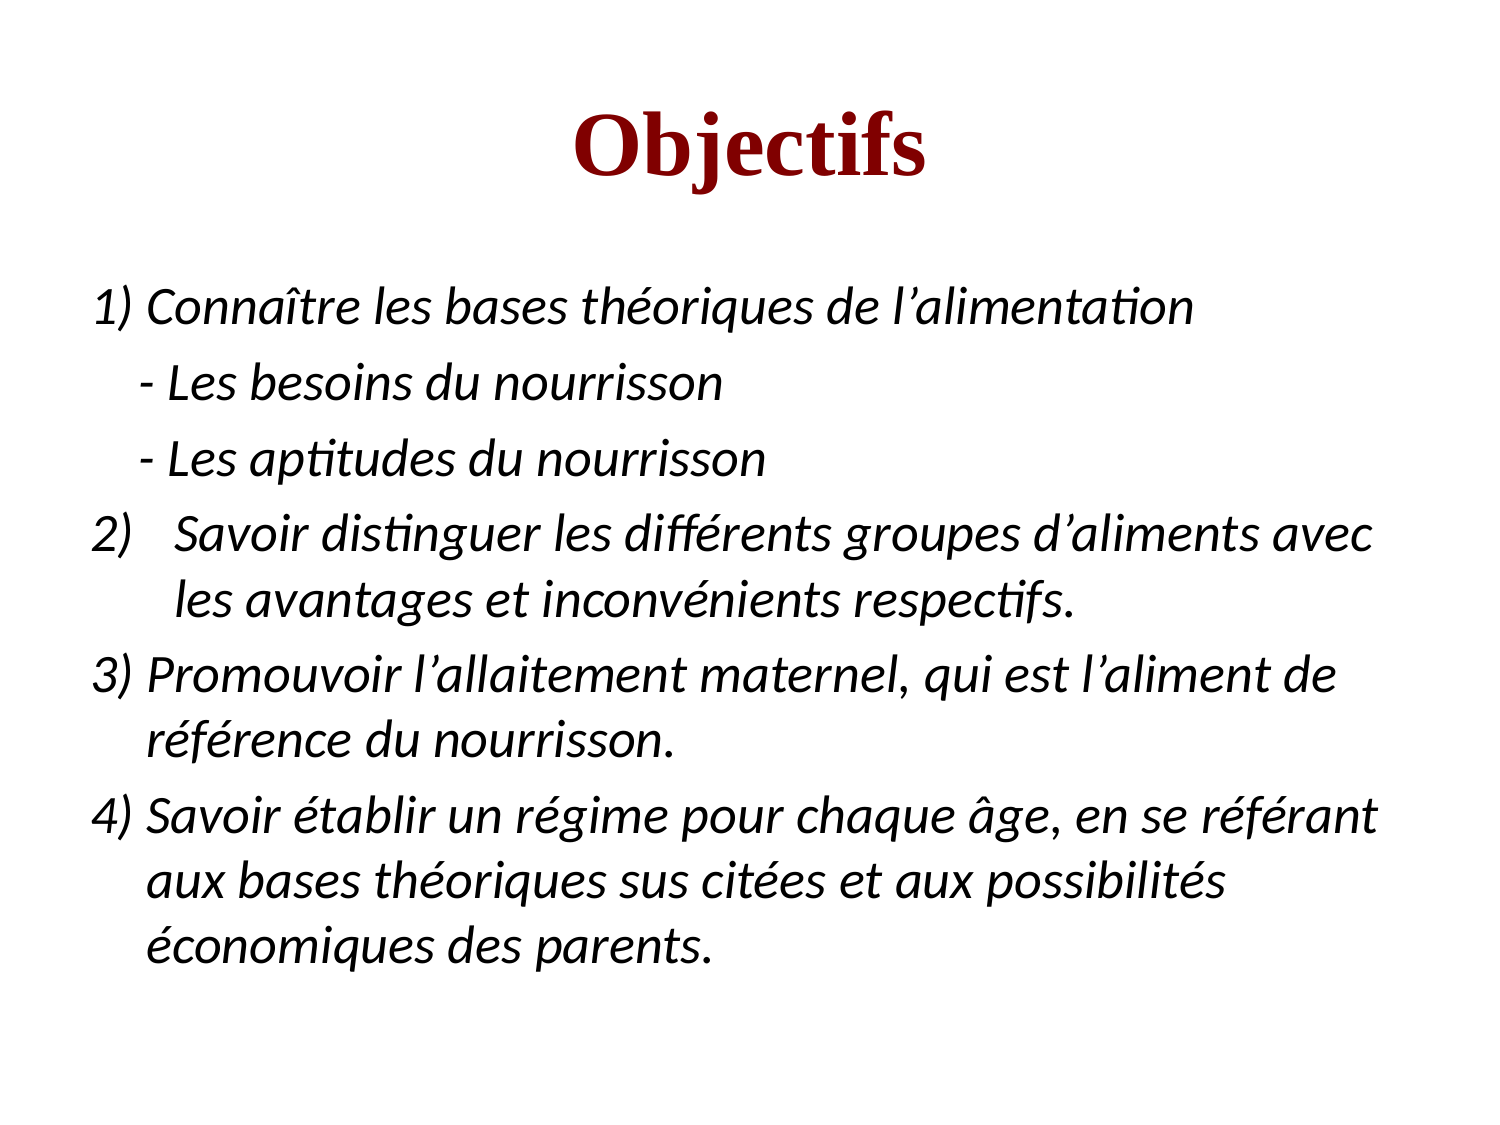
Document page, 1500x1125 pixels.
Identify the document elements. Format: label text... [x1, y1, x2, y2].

title Objectifs [74, 44, 1426, 233]
list Connaître les bases théoriques de l’alimentation - Les besoins du nourrisson - Les aptitudes du nourrisson Savoir distinguer les différents groupes d’aliments avec les avantages et inconvénients respectifs. Promouvoir l’allaitement maternel, qui est l’aliment de référence du nourrisson. Savoir établir un régime pour chaque âge, en se référant aux bases théoriques sus citées et aux possibilités économiques des parents. [74, 262, 1426, 1006]
